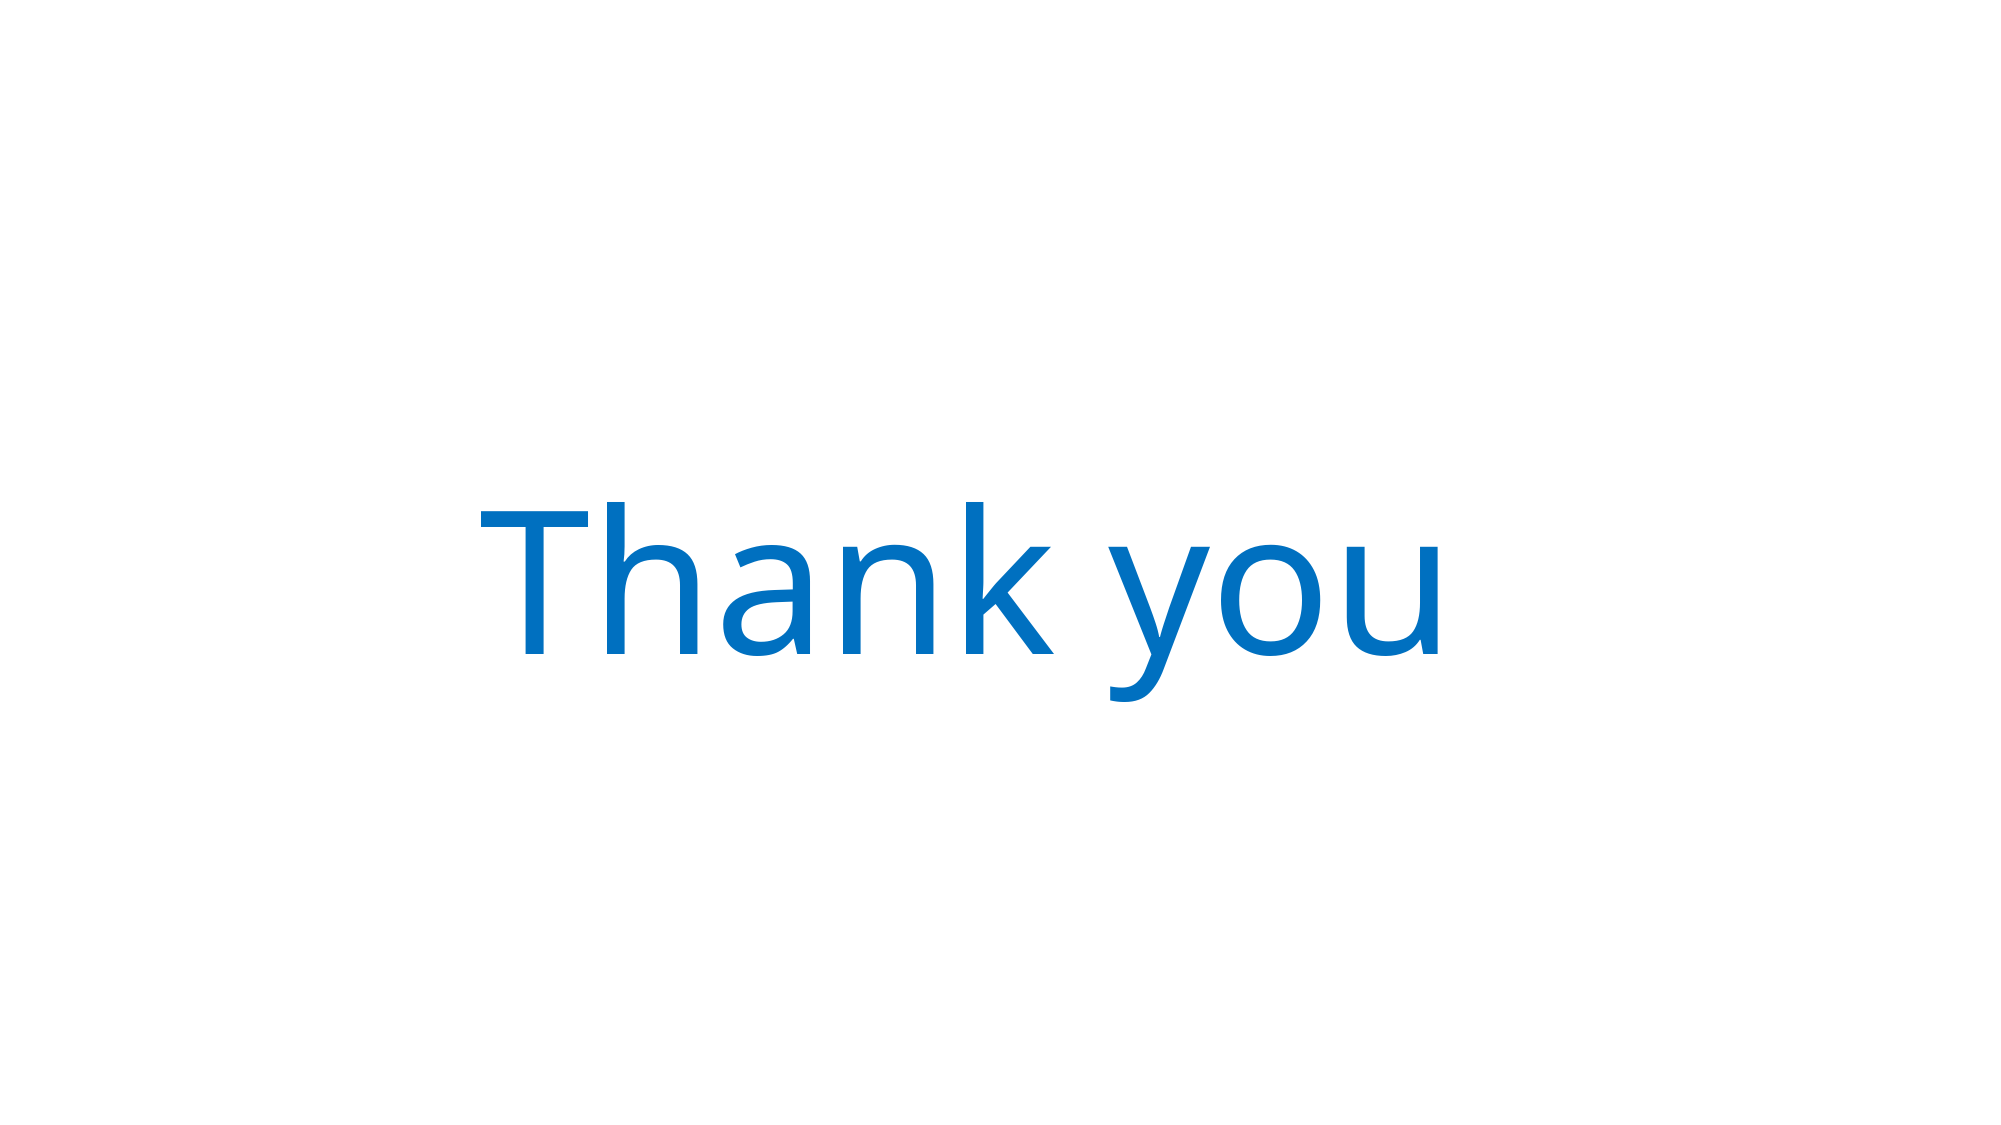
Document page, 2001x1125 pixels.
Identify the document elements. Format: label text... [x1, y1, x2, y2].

title Thank you [130, 480, 1856, 699]
